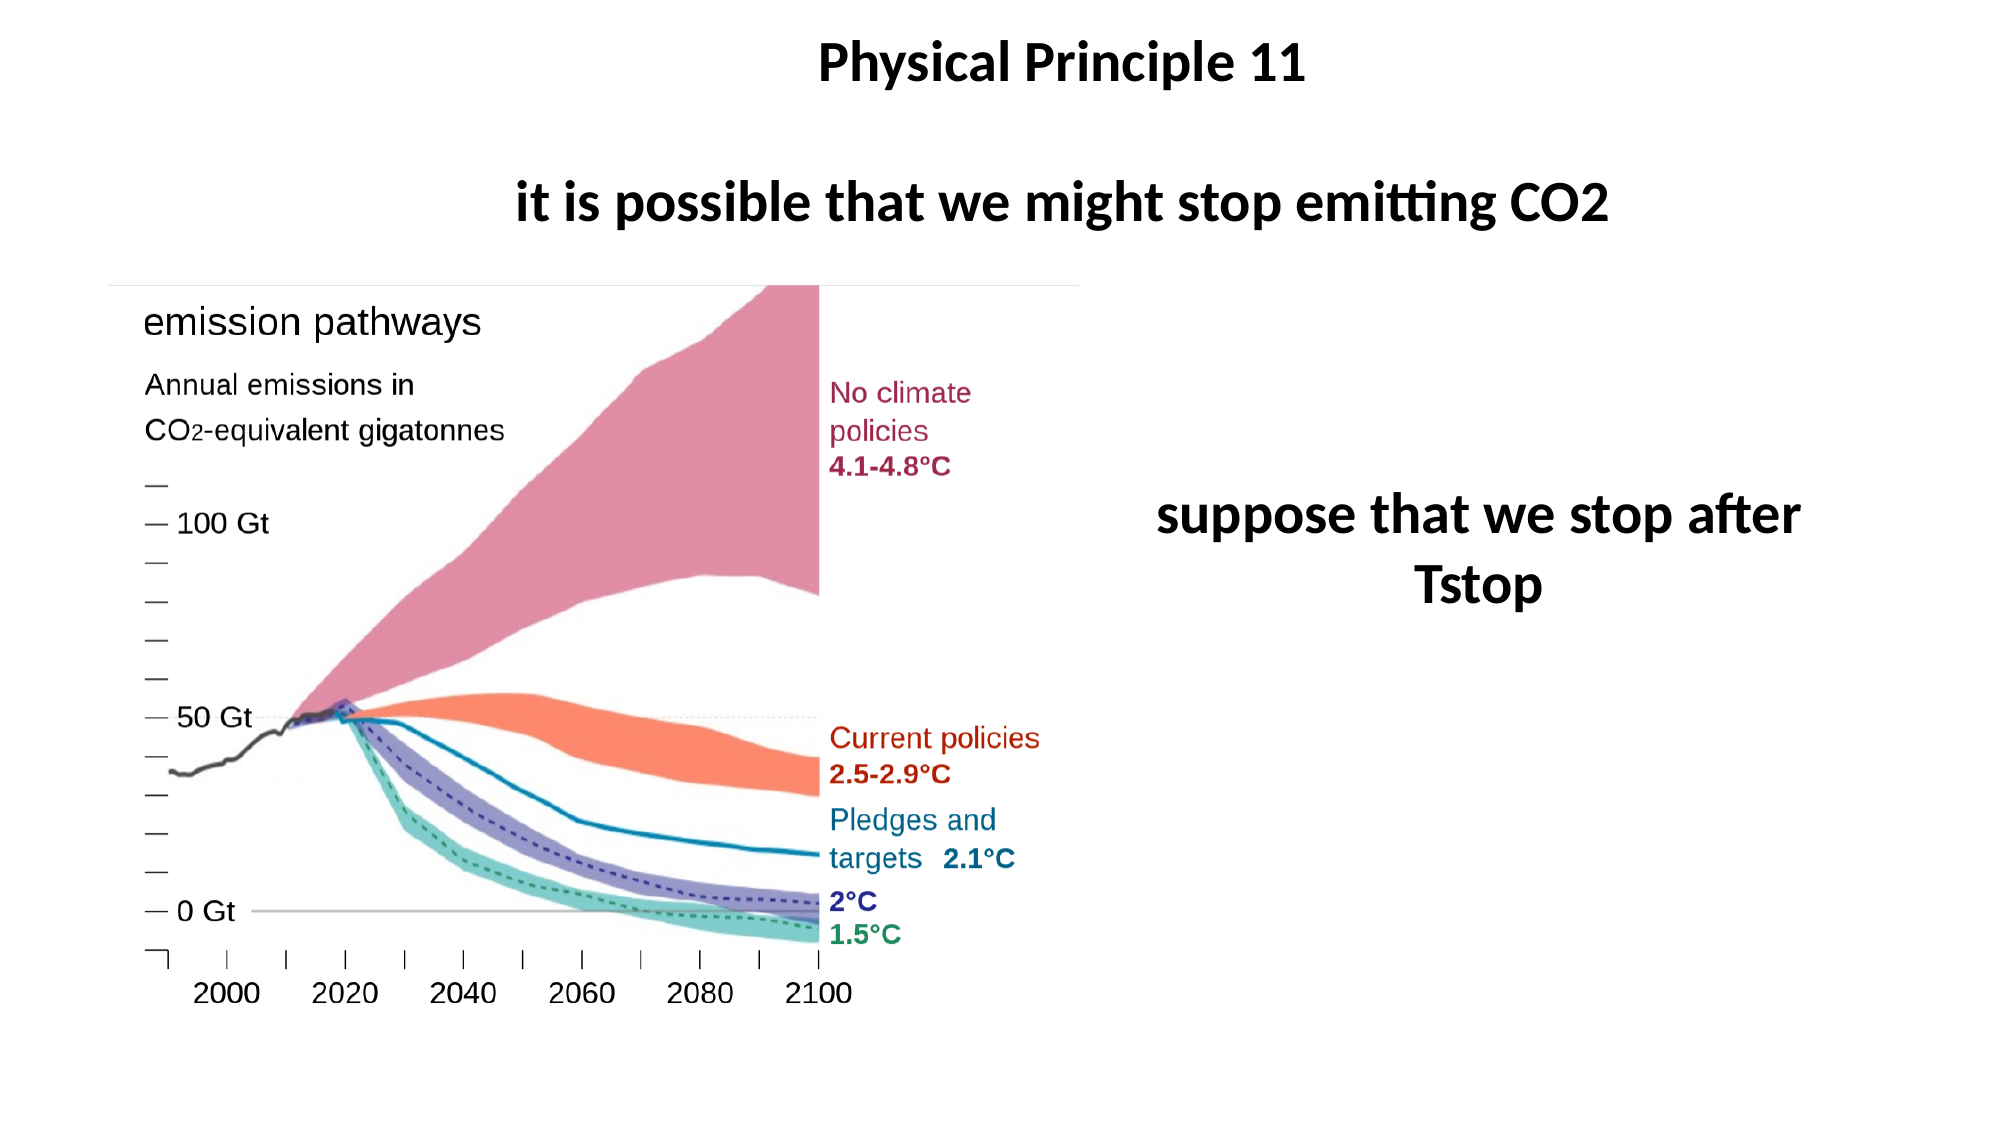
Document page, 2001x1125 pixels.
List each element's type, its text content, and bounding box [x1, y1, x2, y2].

picture [108, 284, 1080, 1022]
text_box Physical Principle 11 it is possible that we might stop emitting CO2 [177, 16, 1949, 241]
text_box suppose that we stop after Tstop [1080, 467, 1879, 693]
